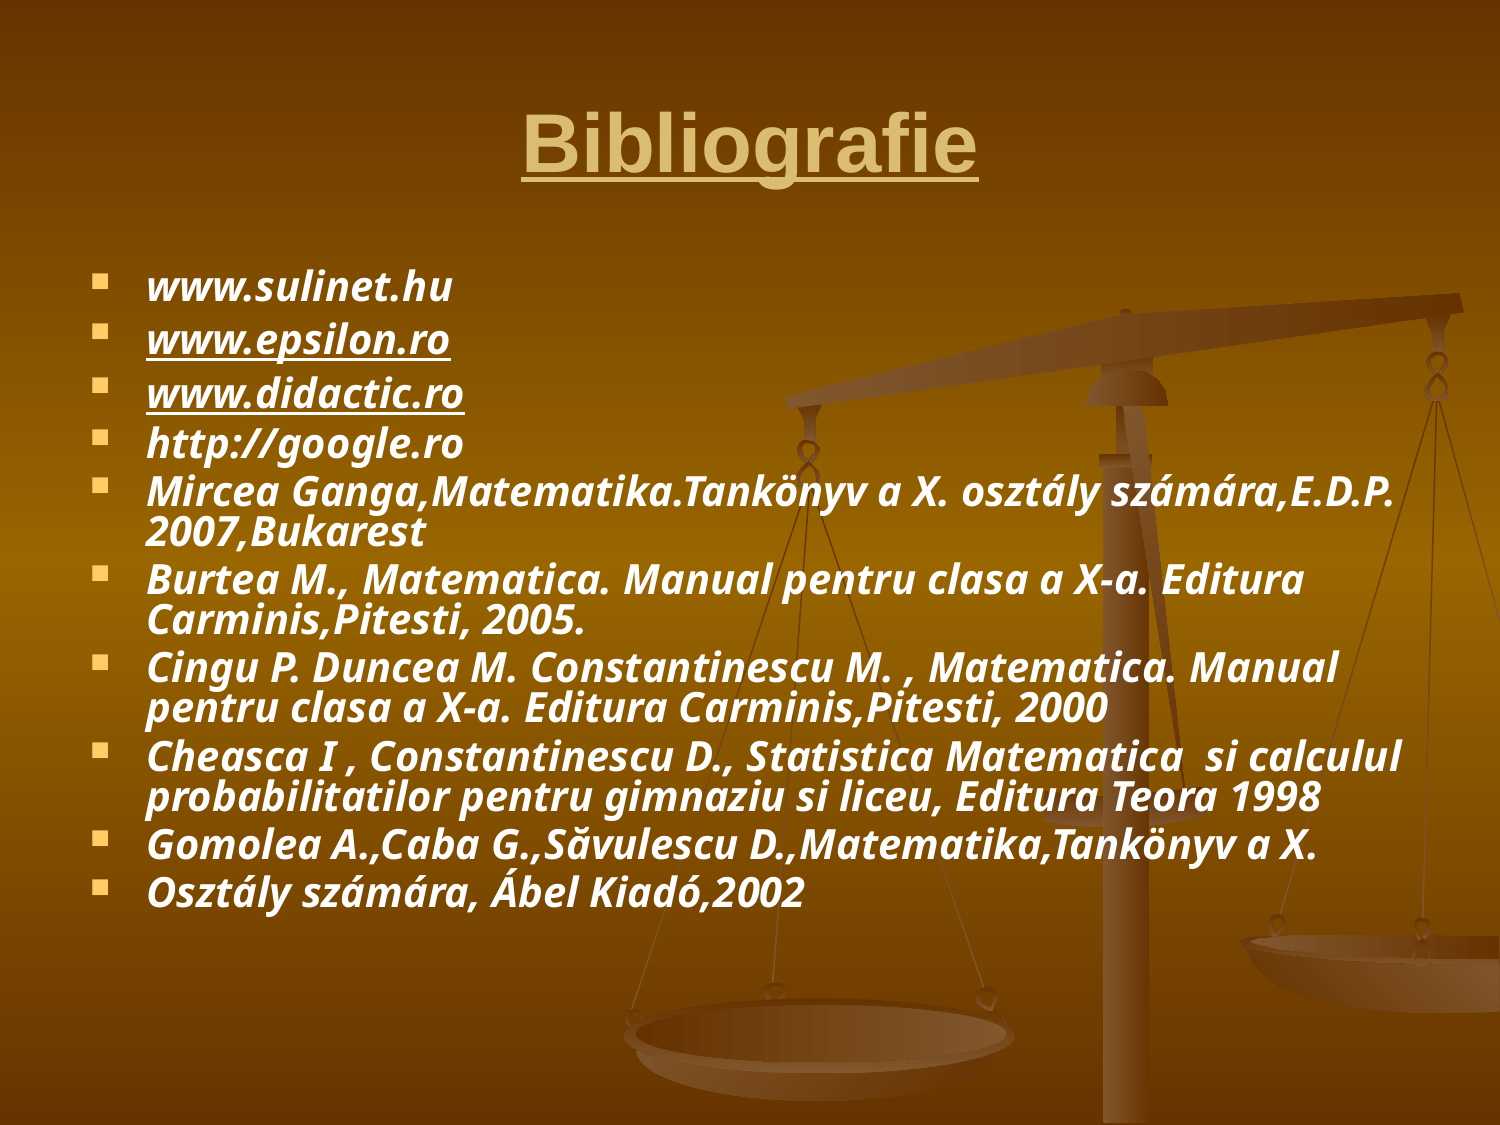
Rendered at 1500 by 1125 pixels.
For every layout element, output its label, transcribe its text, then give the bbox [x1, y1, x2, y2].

title Bibliografie [74, 45, 1426, 234]
list www.sulinet.hu www.epsilon.ro www.didactic.ro http://google.ro Mircea Ganga,Matematika.Tankönyv a X. osztály számára,E.D.P. 2007,Bukarest Burtea M., Matematica. Manual pentru clasa a X-a. Editura Carminis,Pitesti, 2005. Cingu P. Duncea M. Constantinescu M. , Matematica. Manual pentru clasa a X-a. Editura Carminis,Pitesti, 2000 Cheasca I , Constantinescu D., Statistica Matematica si calculul probabilitatilor pentru gimnaziu si liceu, Editura Teora 1998 Gomolea A.,Caba G.,Săvulescu D.,Matematika,Tankönyv a X. Osztály számára, Ábel Kiadó,2002 [74, 262, 1426, 1006]
